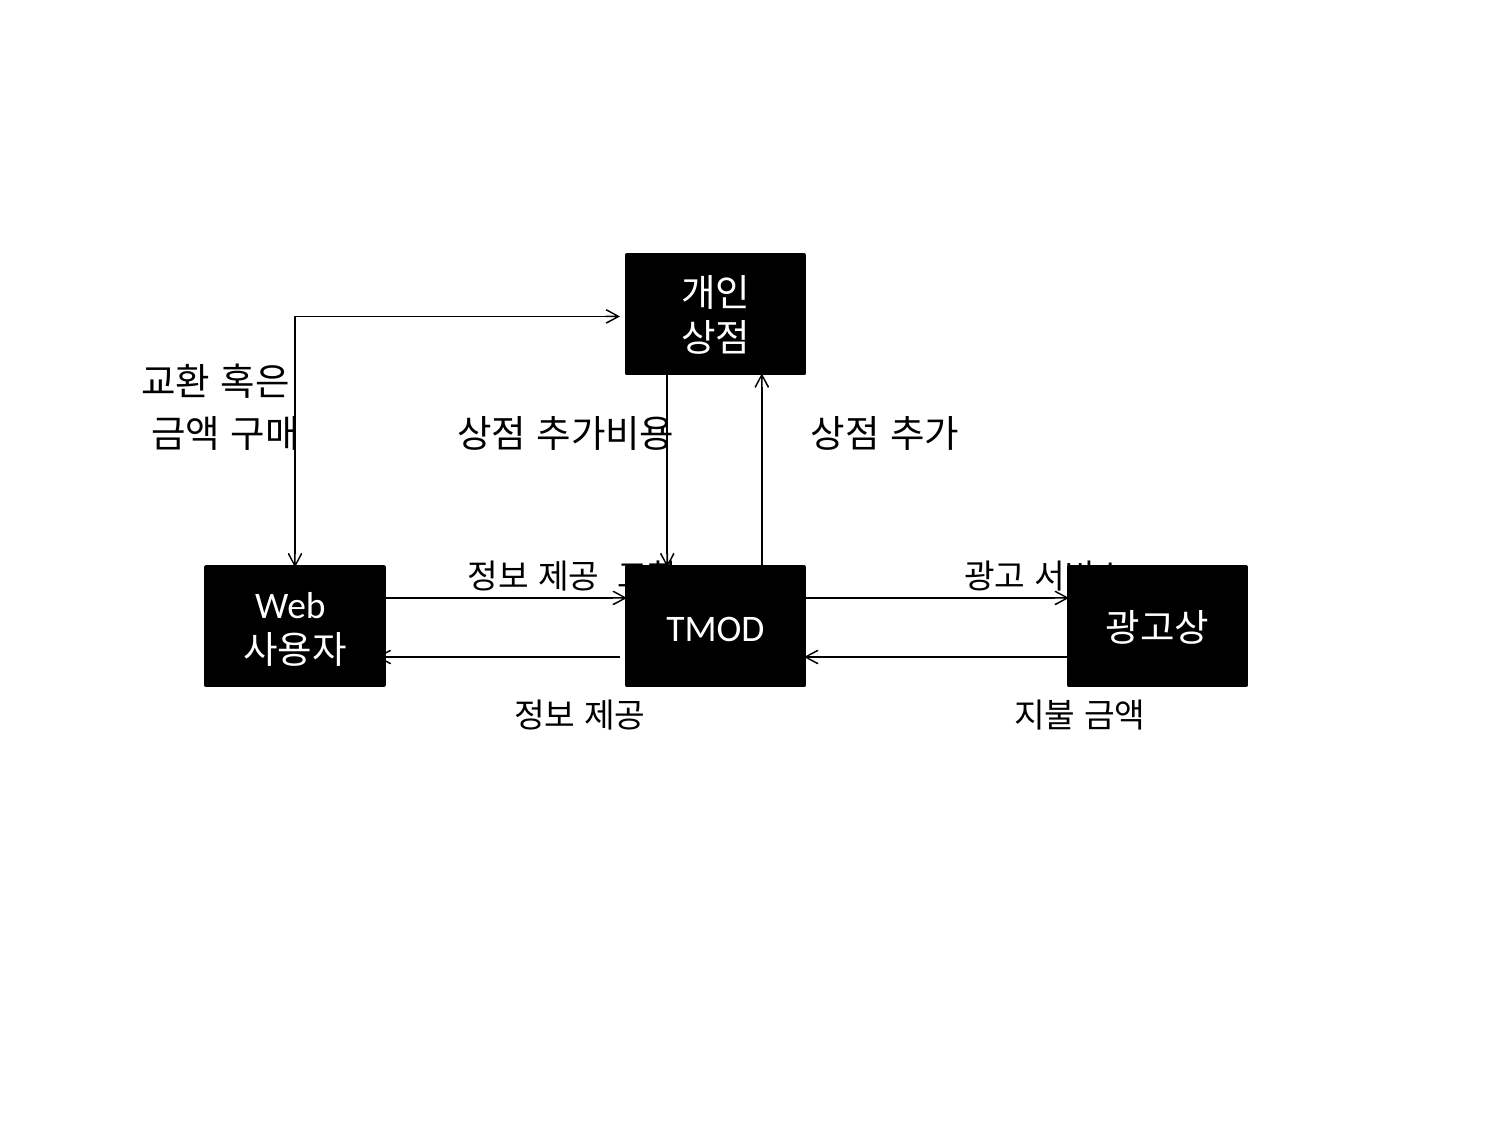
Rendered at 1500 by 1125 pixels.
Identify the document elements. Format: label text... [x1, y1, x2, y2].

list 교환 혹은 금액 구매 상점 추가비용 상점 추가 정보 제공 교환 광고 서비스 정보 제공 지불 금액 [75, 262, 1425, 1005]
text_box 개인 상점 [625, 253, 806, 375]
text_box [294, 316, 621, 568]
text_box 광고상 [1067, 565, 1248, 687]
text_box Web사용자 [204, 565, 386, 687]
text_box TMOD [625, 565, 806, 687]
